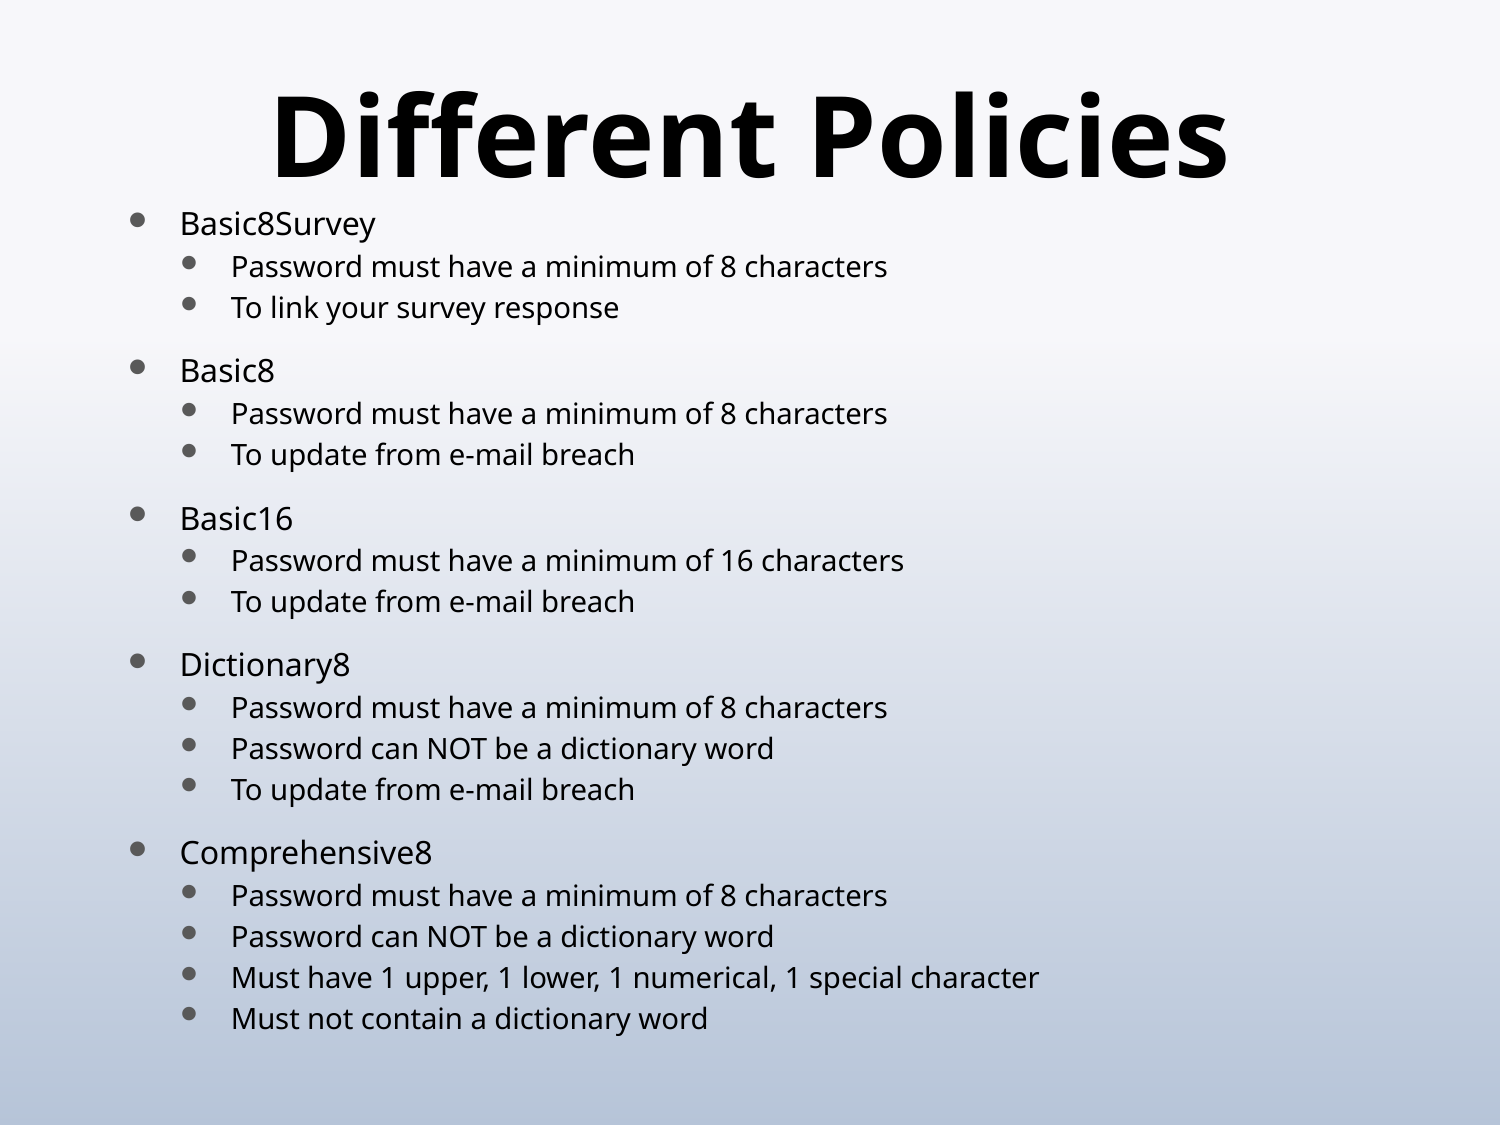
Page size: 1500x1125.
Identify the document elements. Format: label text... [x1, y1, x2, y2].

list Basic8Survey Password must have a minimum of 8 characters To link your survey response Basic8 Password must have a minimum of 8 characters To update from e-mail breach Basic16 Password must have a minimum of 16 characters To update from e-mail breach Dictionary8 Password must have a minimum of 8 characters Password can NOT be a dictionary word To update from e-mail breach Comprehensive8 Password must have a minimum of 8 characters Password can NOT be a dictionary word Must have 1 upper, 1 lower, 1 numerical, 1 special character Must not contain a dictionary word [113, 196, 1417, 1054]
title Different Policies [150, 37, 1350, 196]
